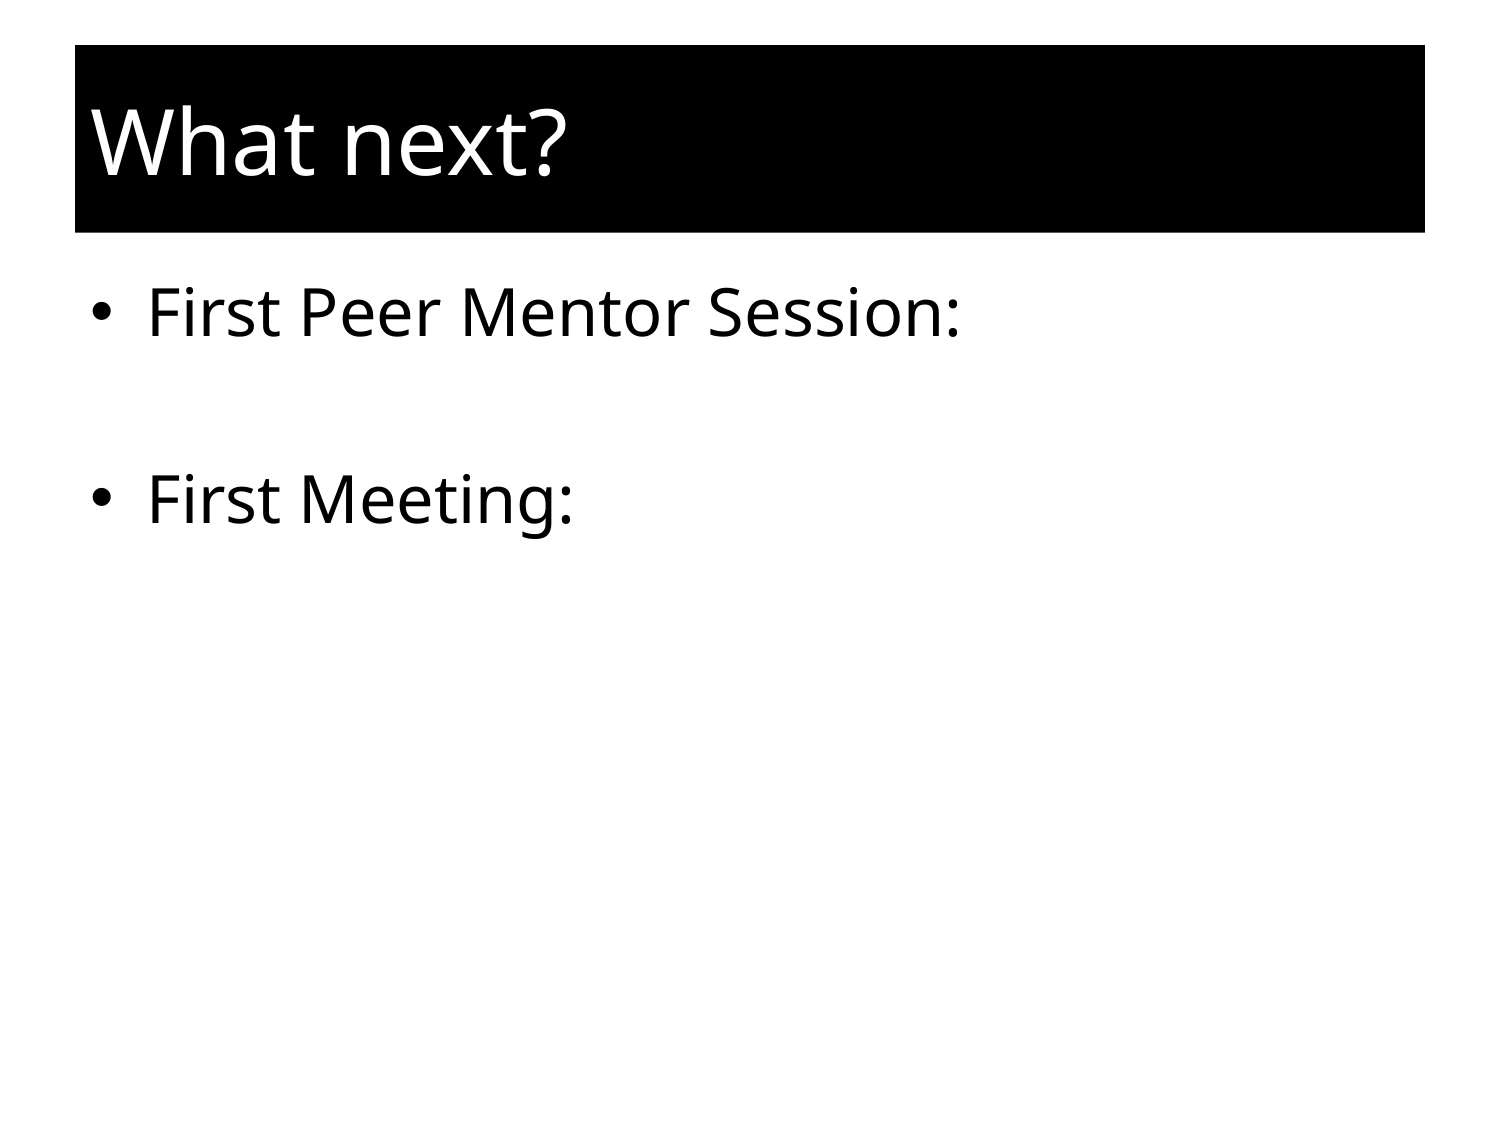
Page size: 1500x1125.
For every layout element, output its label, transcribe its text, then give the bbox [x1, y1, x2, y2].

title What next? [75, 45, 1425, 233]
list First Peer Mentor Session: First Meeting: [75, 262, 1425, 1005]
